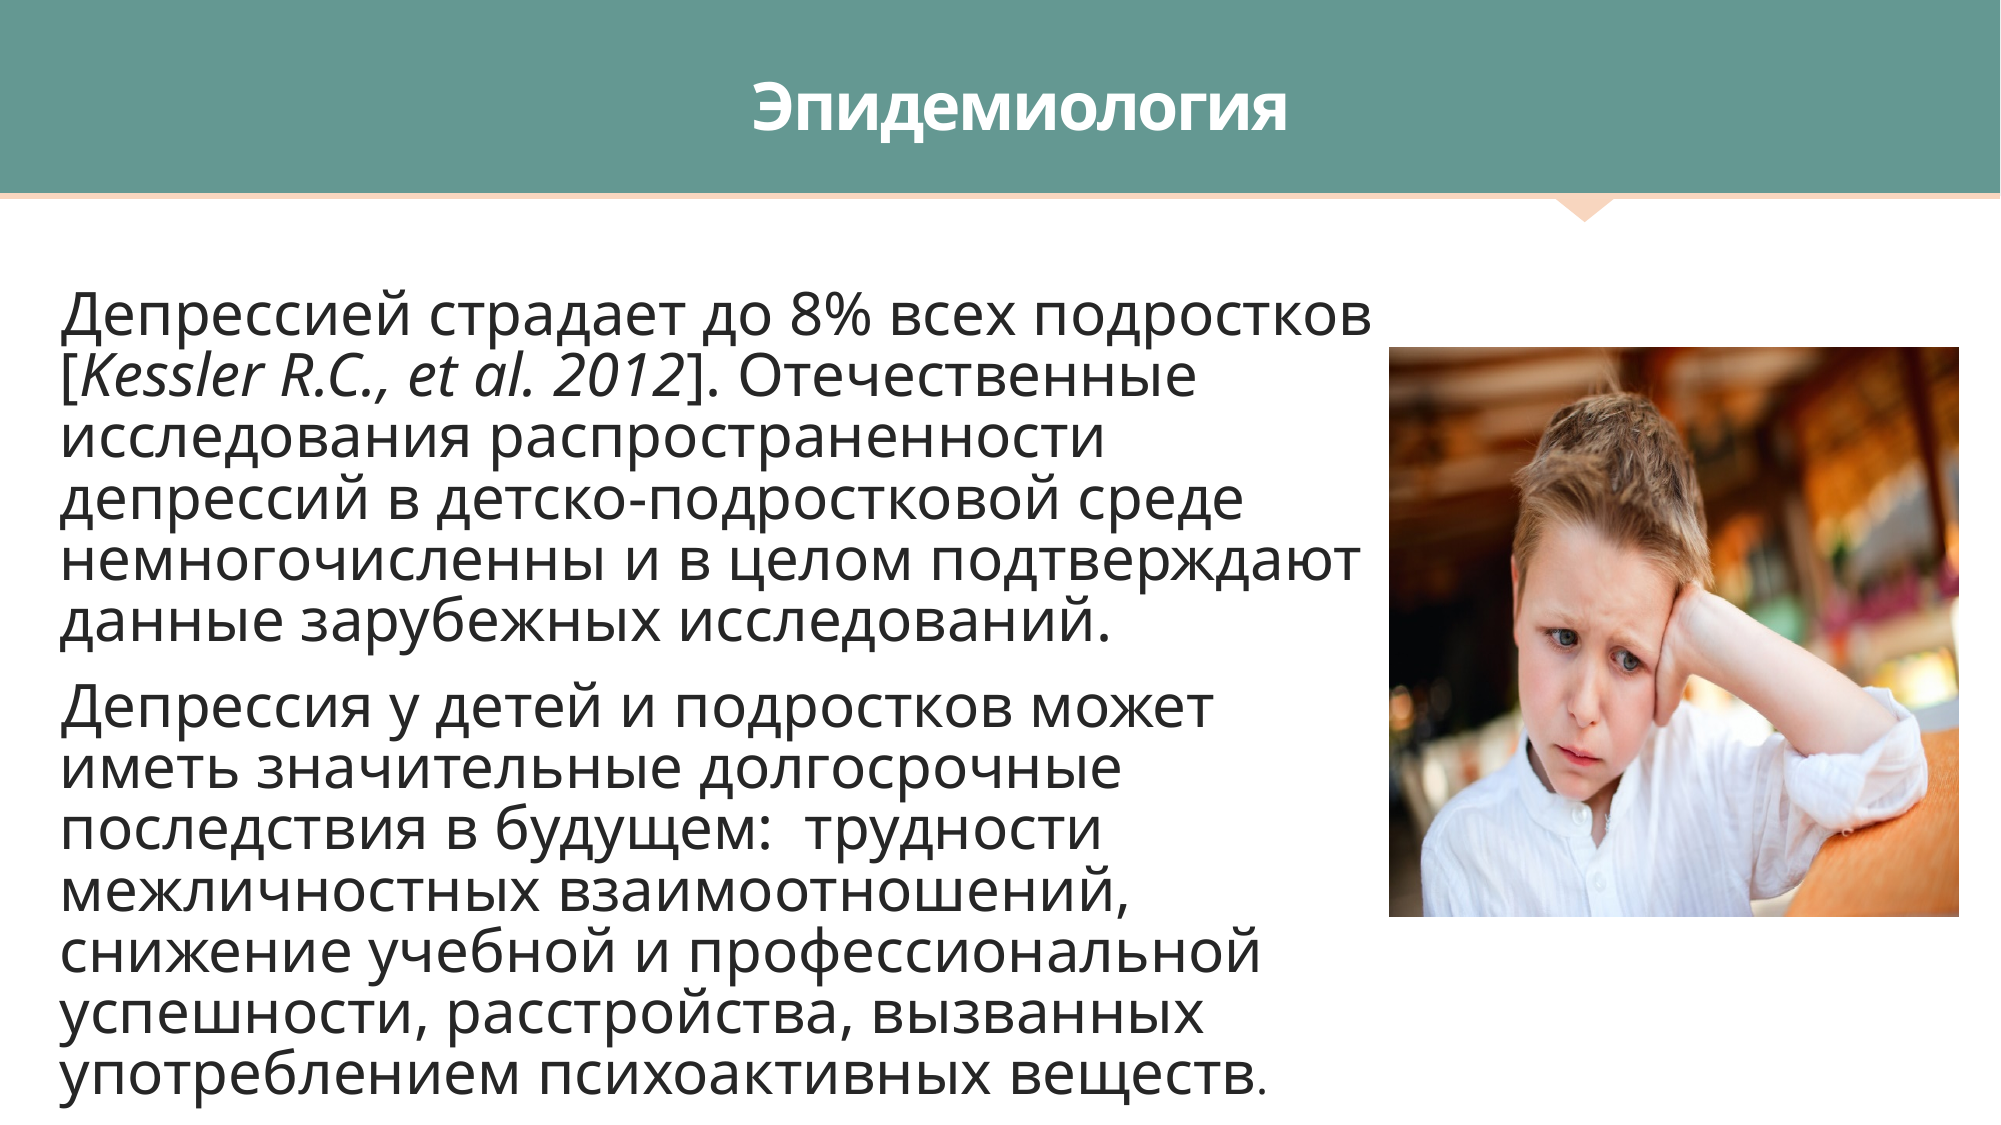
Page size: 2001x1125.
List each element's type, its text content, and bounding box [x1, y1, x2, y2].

list Депрессией страдает до 8% всех подростков [Kessler R.C., et al. 2012]. Отечественные исследования распространенности депрессий в детско-подростковой среде немногочисленны и в целом подтверждают данные зарубежных исследований. Депрессия у детей и подростков может иметь значительные долгосрочные последствия в будущем: трудности межличностных взаимоотношений, снижение учебной и профессиональной успешности, расстройства, вызванных употреблением психоактивных веществ. [31, 278, 1390, 1125]
title Эпидемиология [137, 24, 1905, 197]
picture [1389, 347, 1959, 918]
